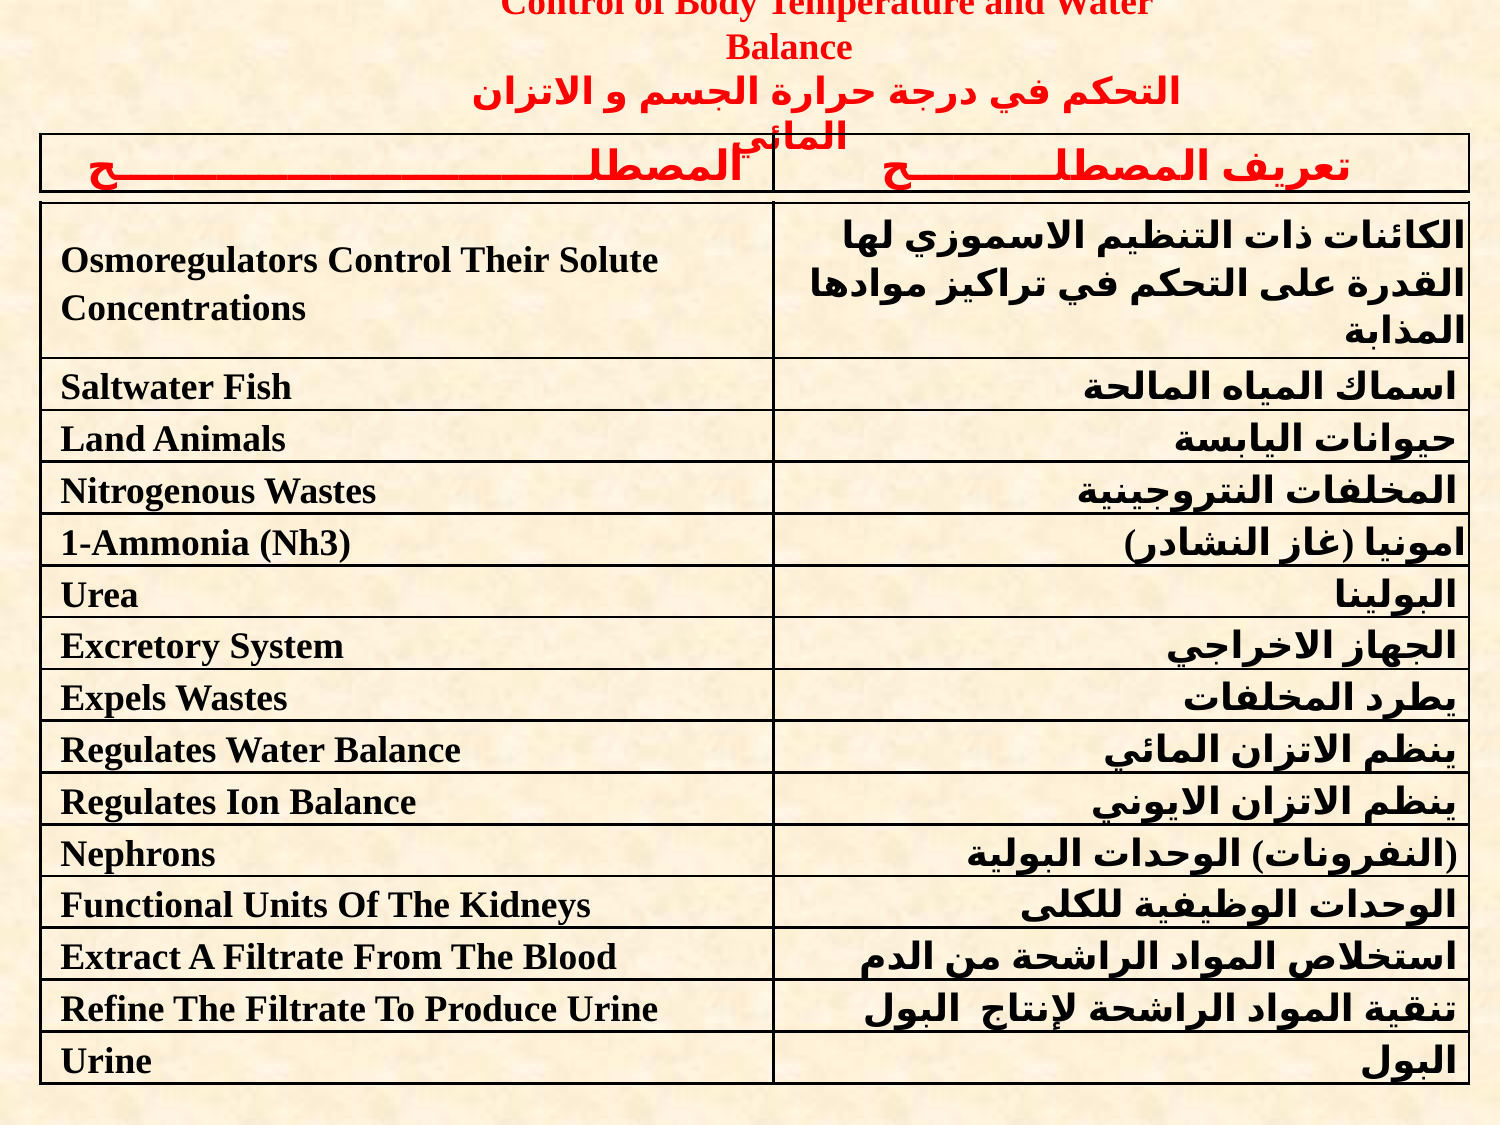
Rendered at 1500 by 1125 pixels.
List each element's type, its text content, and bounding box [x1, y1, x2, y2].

text_box Control of Body Temperature and Water Balance التحكم في درجة حرارة الجسم و الاتزان المائي [355, 15, 1224, 120]
table_cell Refine The Filtrate To Produce Urine [42, 981, 772, 1030]
table_cell Land Animals [42, 411, 772, 460]
table_cell البول [775, 1033, 1468, 1082]
table_cell 1-Ammonia (Nh3) [42, 515, 772, 564]
table_header Osmoregulators Control Their Solute Concentrations [42, 204, 772, 357]
table_cell Urine [42, 1033, 772, 1082]
table_cell Saltwater Fish [42, 359, 772, 409]
table_header تعريف المصطلــــــــــح [775, 135, 1468, 190]
table_cell البولينا [775, 567, 1468, 616]
table_cell الجهاز الاخراجي [775, 618, 1468, 668]
table_cell Regulates Ion Balance [42, 774, 772, 823]
table_cell Nitrogenous Wastes [42, 463, 772, 512]
table_cell ينظم الاتزان الايوني [775, 774, 1468, 823]
table_header الكائنات ذات التنظيم الاسموزي لها القدرة على التحكم في تراكيز موادها المذابة [775, 204, 1468, 357]
table_cell Excretory System [42, 618, 772, 668]
table_cell استخلاص المواد الراشحة من الدم [775, 929, 1468, 978]
table_cell Extract A Filtrate From The Blood [42, 929, 772, 978]
table_cell (النفرونات) الوحدات البولية [775, 826, 1468, 875]
table_cell حيوانات اليابسة [775, 411, 1468, 460]
table_cell الوحدات الوظيفية للكلى [775, 877, 1468, 926]
table_cell (امونيا (غاز النشادر [775, 515, 1468, 564]
table_cell تنقية المواد الراشحة لإنتاج البول [775, 981, 1468, 1030]
table_cell Functional Units Of The Kidneys [42, 877, 772, 926]
table_cell يطرد المخلفات [775, 670, 1468, 719]
table_header المصطلـــــــــــــــــــــــــــــــــح [42, 135, 772, 190]
table_cell اسماك المياه المالحة [775, 359, 1468, 409]
table_cell Urea [42, 567, 772, 616]
table_cell ينظم الاتزان المائي [775, 722, 1468, 771]
table_cell Regulates Water Balance [42, 722, 772, 771]
table_cell المخلفات النتروجينية [775, 463, 1468, 512]
table_cell Nephrons [42, 826, 772, 875]
picture [0, 0, 1500, 1125]
table_cell Expels Wastes [42, 670, 772, 719]
